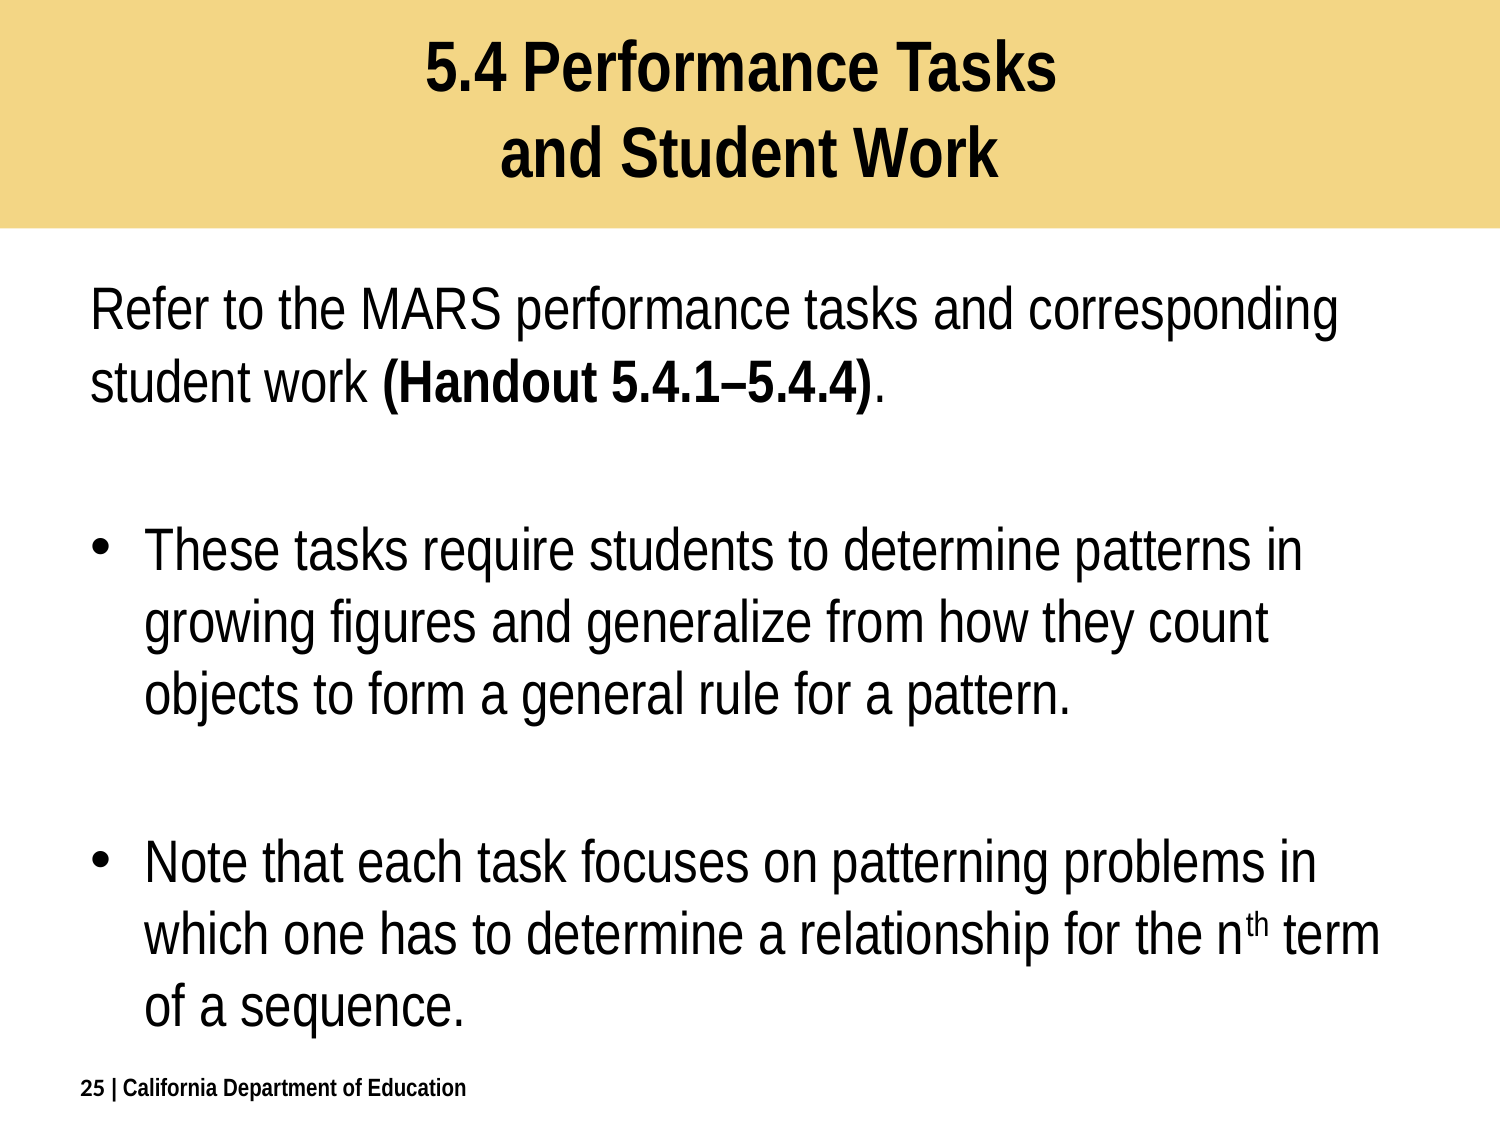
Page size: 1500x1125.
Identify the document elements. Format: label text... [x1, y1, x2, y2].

list Refer to the MARS performance tasks and corresponding student work (Handout 5.4.1–5.4.4). These tasks require students to determine patterns in growing figures and generalize from how they count objects to form a general rule for a pattern. Note that each task focuses on patterning problems in which one has to determine a relationship for the nth term of a sequence. [75, 262, 1425, 1054]
title 5.4 Performance Tasks and Student Work [75, 11, 1425, 200]
slide_number 25 [55, 1064, 121, 1124]
footer | California Department of Education [121, 1064, 699, 1124]
